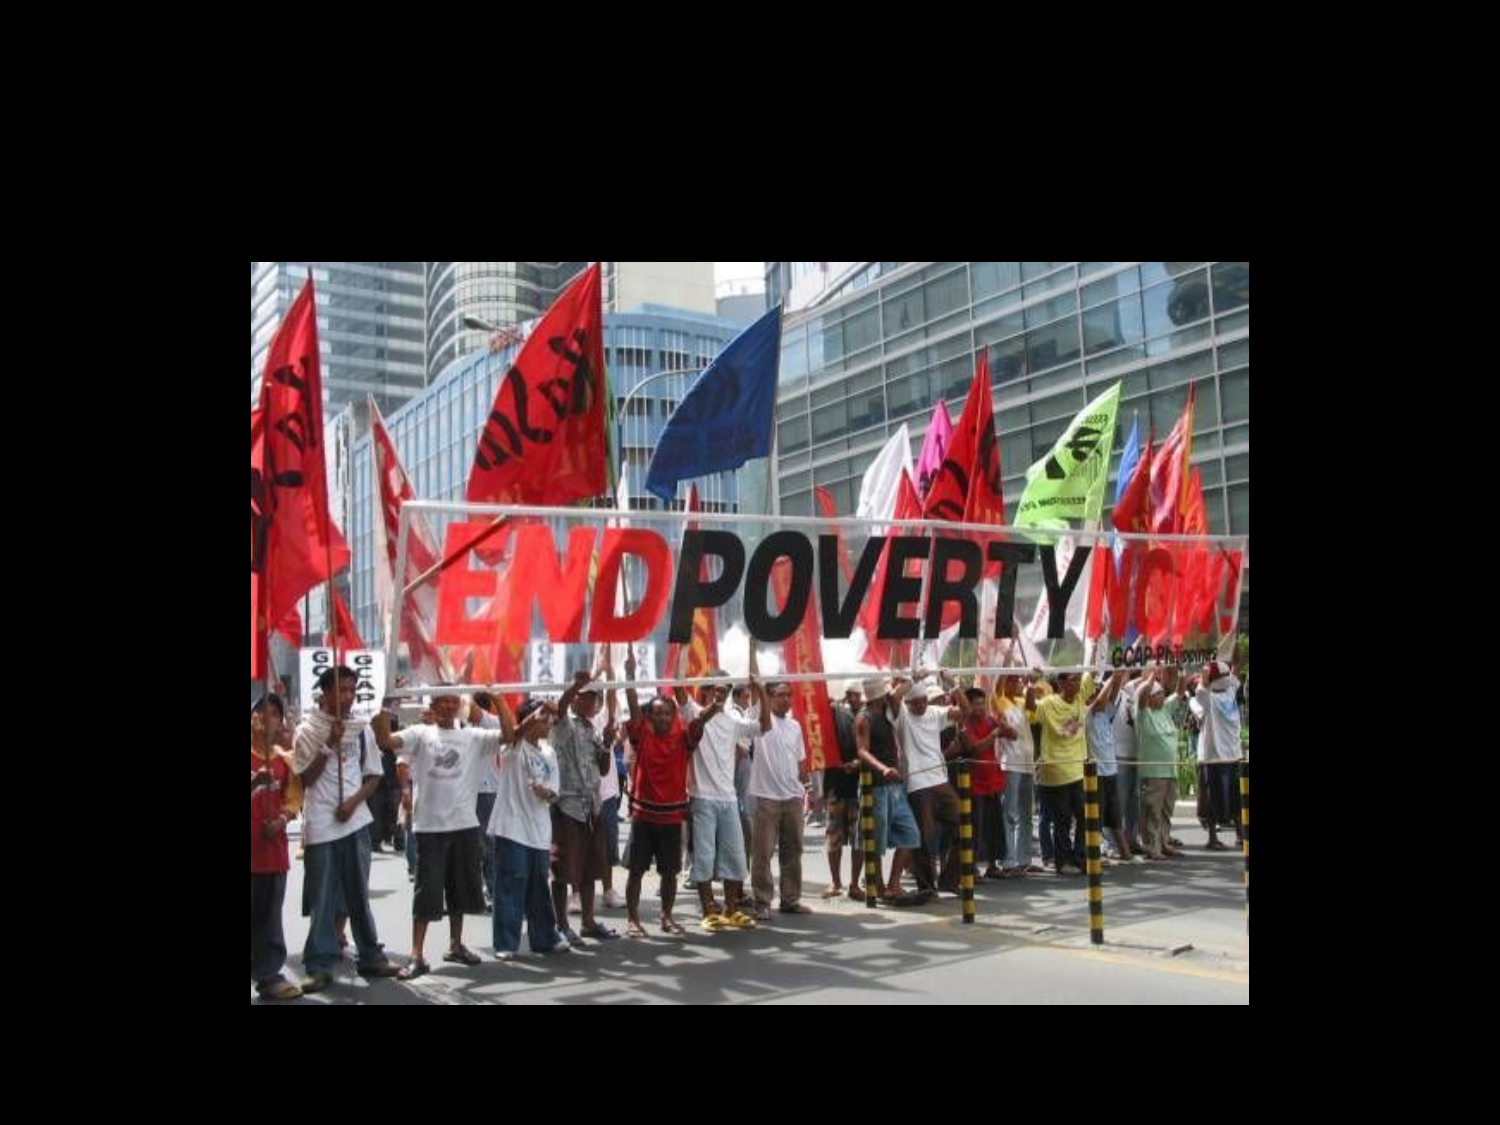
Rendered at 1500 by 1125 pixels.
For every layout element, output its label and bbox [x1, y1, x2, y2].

list [251, 262, 1249, 1006]
